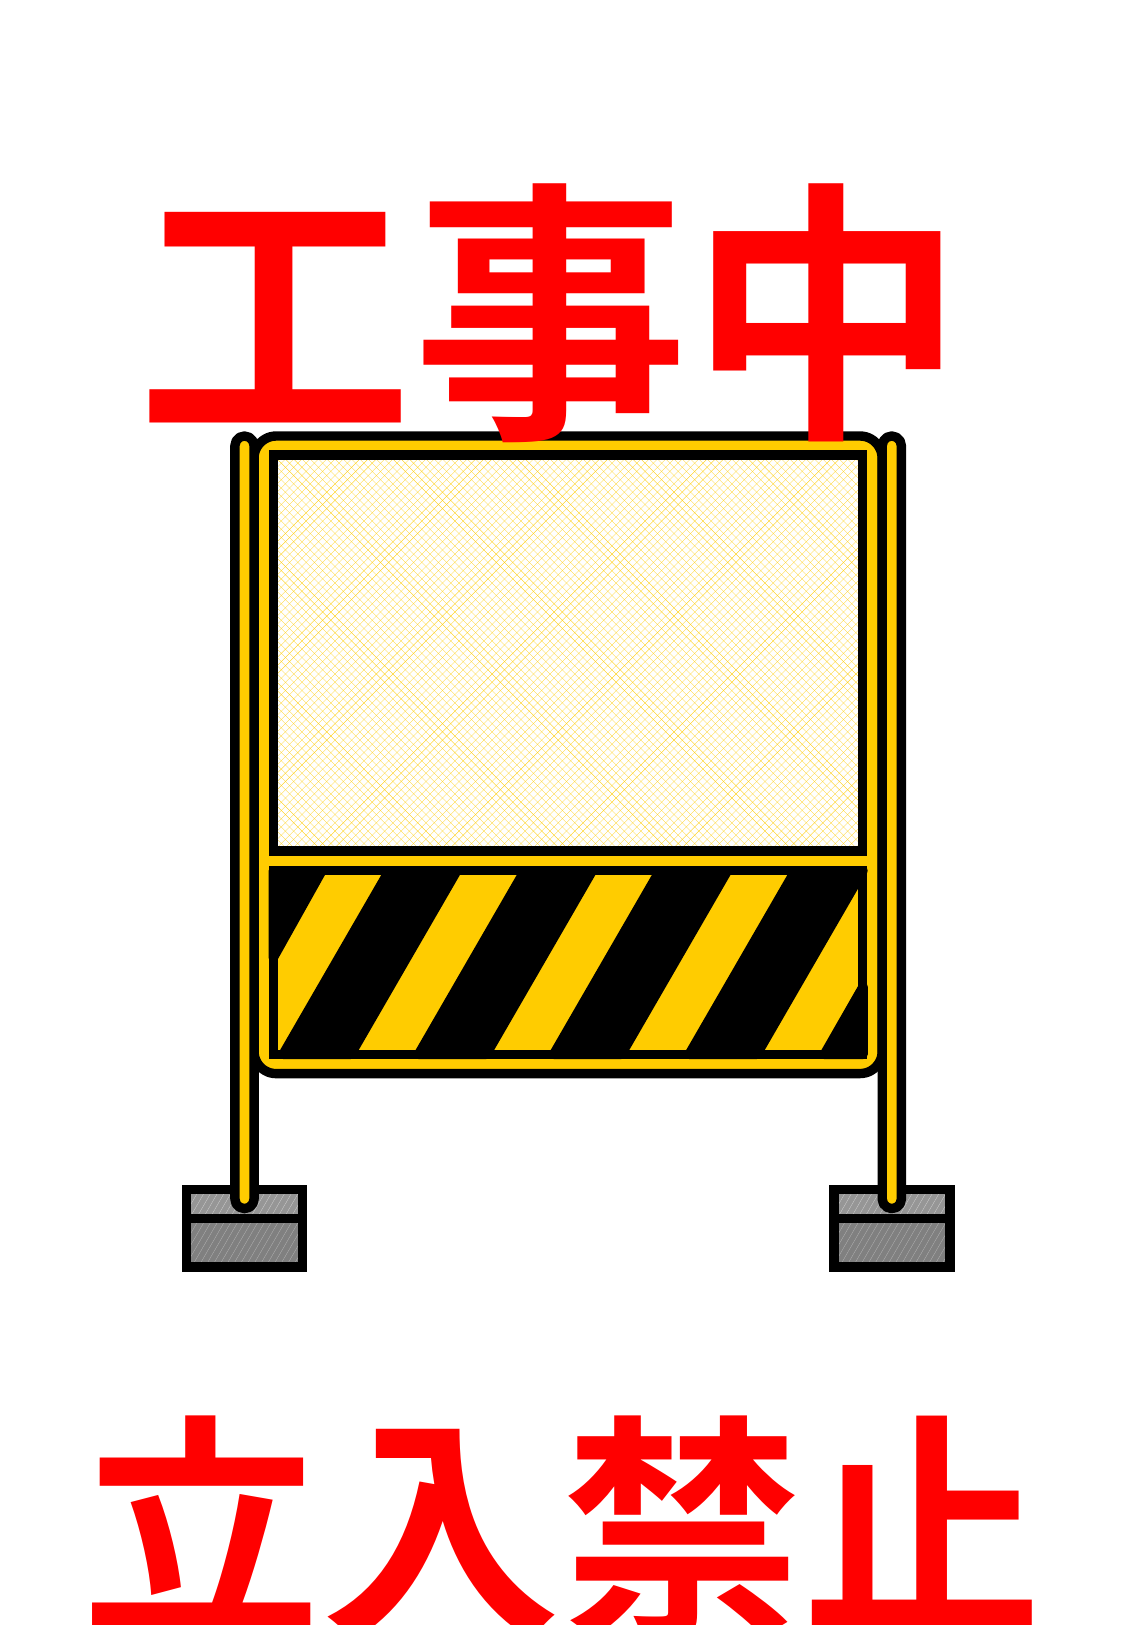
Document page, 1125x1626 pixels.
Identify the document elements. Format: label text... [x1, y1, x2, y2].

text_box 工事中 [122, 0, 980, 480]
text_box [186, 435, 951, 1268]
text_box 立入禁止 [0, 1160, 1125, 1625]
